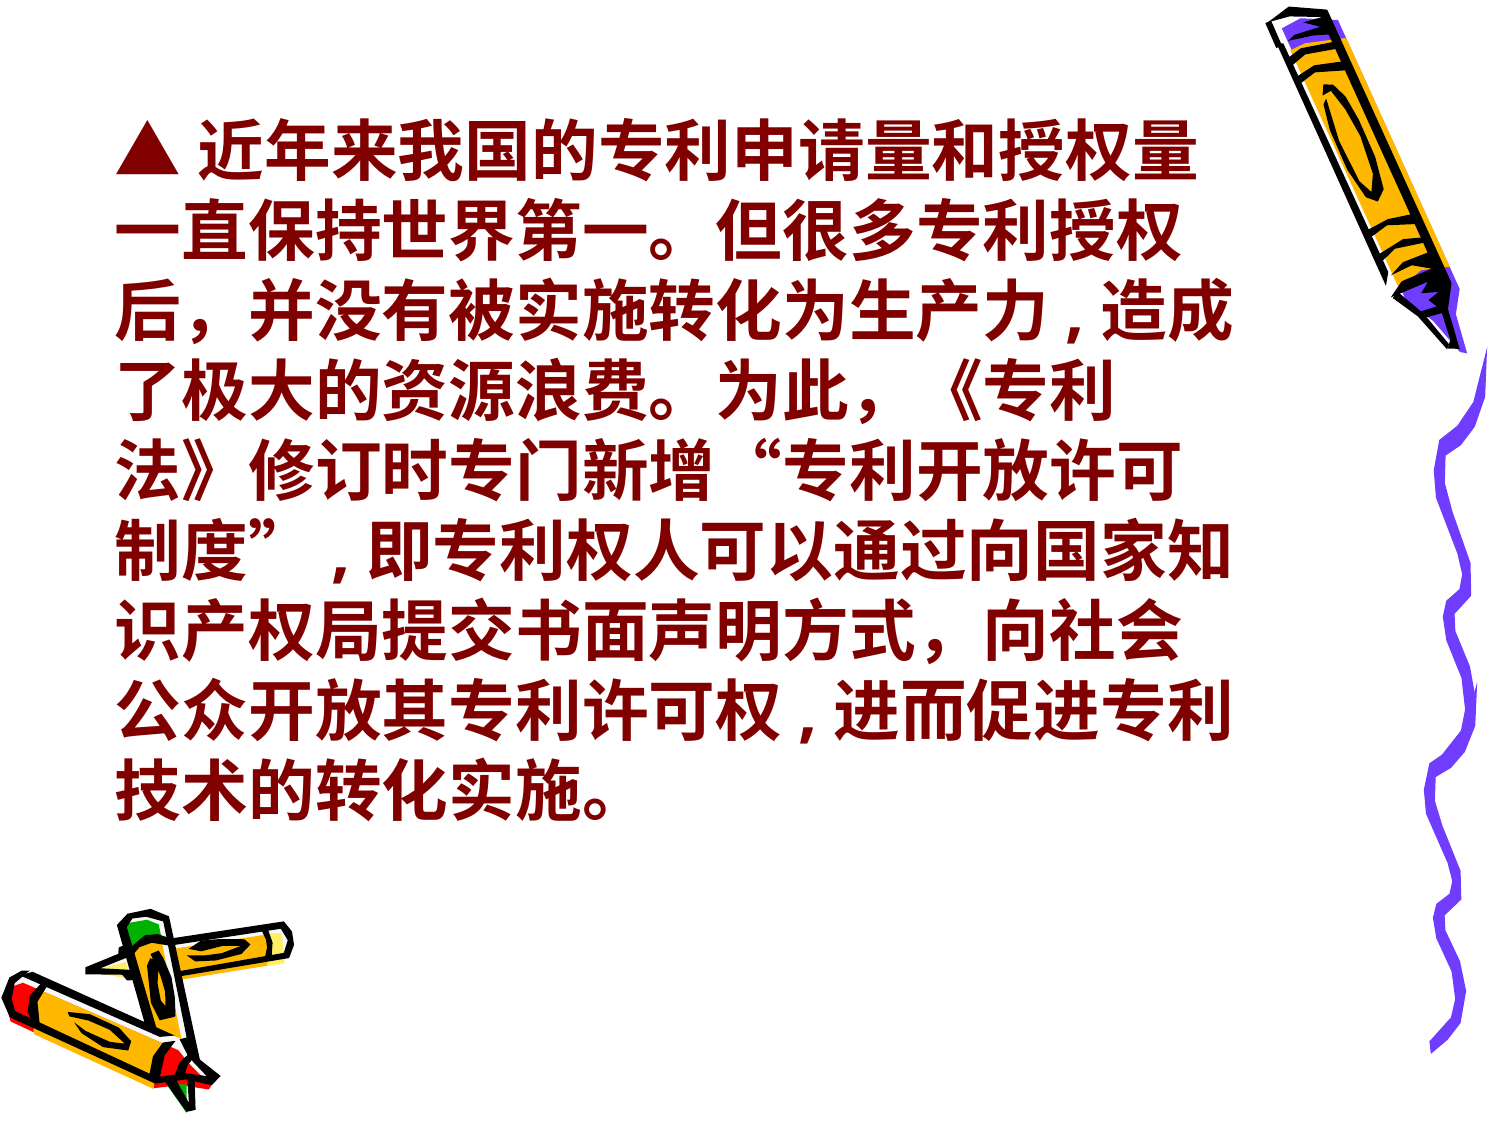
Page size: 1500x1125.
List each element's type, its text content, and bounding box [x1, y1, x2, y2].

text_box ▲近年来我国的专利申请量和授权量一直保持世界第一。但很多专利授权后，并没有被实施转化为生产力,造成了极大的资源浪费。为此，《专利法》修订时专门新增“专利开放许可制度”,即专利权人可以通过向国家知识产权局提交书面声明方式，向社会公众开放其专利许可权,进而促进专利技术的转化实施。 [100, 101, 1257, 837]
